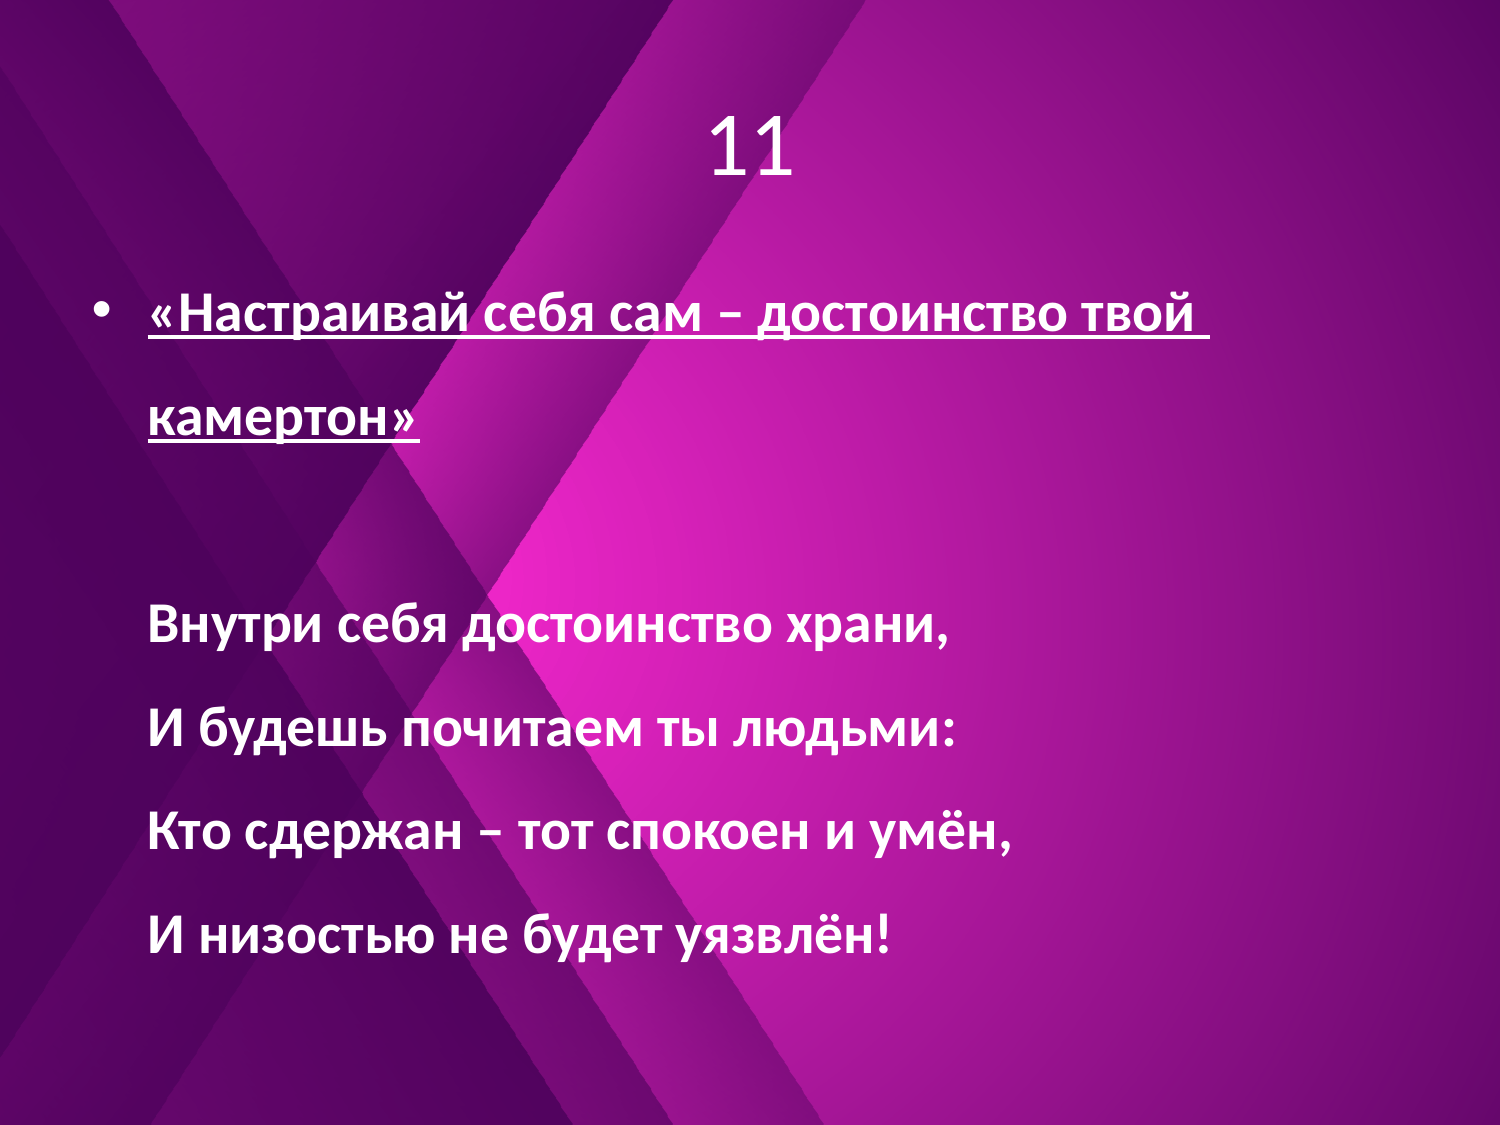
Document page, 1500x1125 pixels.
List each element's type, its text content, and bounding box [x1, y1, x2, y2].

picture [0, 0, 1500, 1125]
title 11 [75, 45, 1425, 233]
list «Настраивай себя сам – достоинство твой камертон» Внутри себя достоинство храни, И будешь почитаем ты людьми: Кто сдержан – тот спокоен и умён, И низостью не будет уязвлён! [76, 231, 1427, 976]
